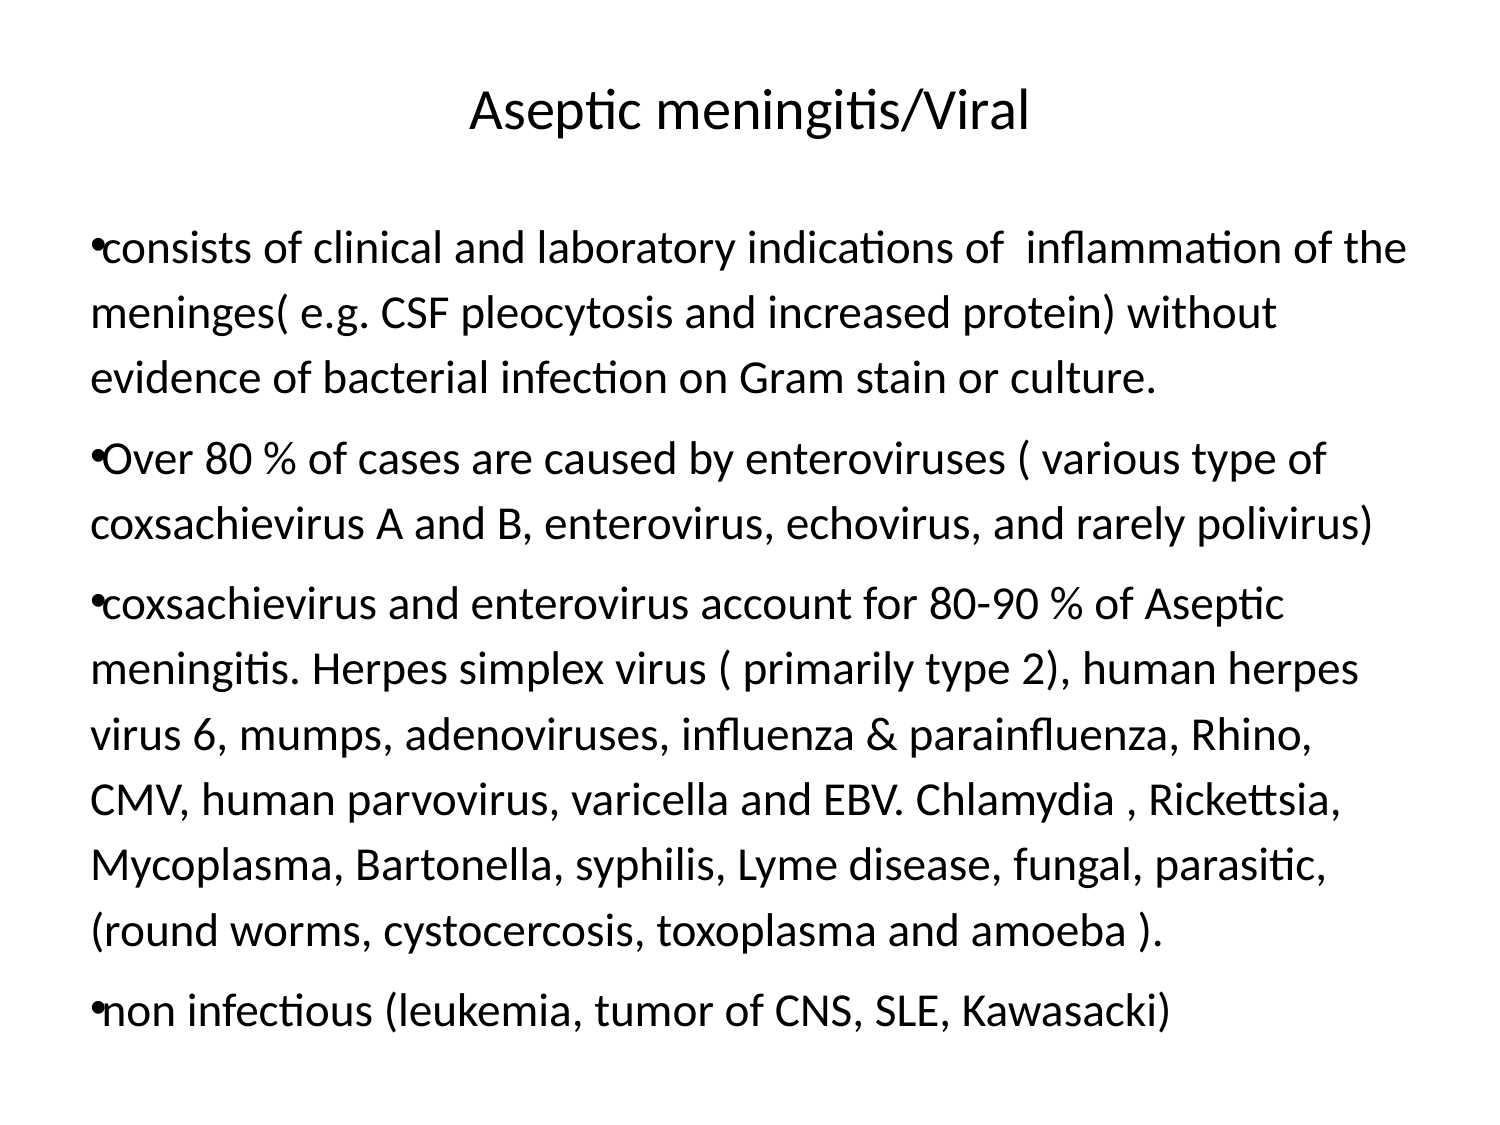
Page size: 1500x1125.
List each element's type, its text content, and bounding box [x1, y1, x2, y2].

title Aseptic meningitis/Viral [75, 12, 1425, 200]
list consists of clinical and laboratory indications of inflammation of the meninges( e.g. CSF pleocytosis and increased protein) without evidence of bacterial infection on Gram stain or culture. Over 80 % of cases are caused by enteroviruses ( various type of coxsachievirus A and B, enterovirus, echovirus, and rarely polivirus) coxsachievirus and enterovirus account for 80-90 % of Aseptic meningitis. Herpes simplex virus ( primarily type 2), human herpes virus 6, mumps, adenoviruses, influenza & parainfluenza, Rhino, CMV, human parvovirus, varicella and EBV. Chlamydia , Rickettsia, Mycoplasma, Bartonella, syphilis, Lyme disease, fungal, parasitic,(round worms, cystocercosis, toxoplasma and amoeba ). non infectious (leukemia, tumor of CNS, SLE, Kawasacki) [75, 200, 1425, 1063]
